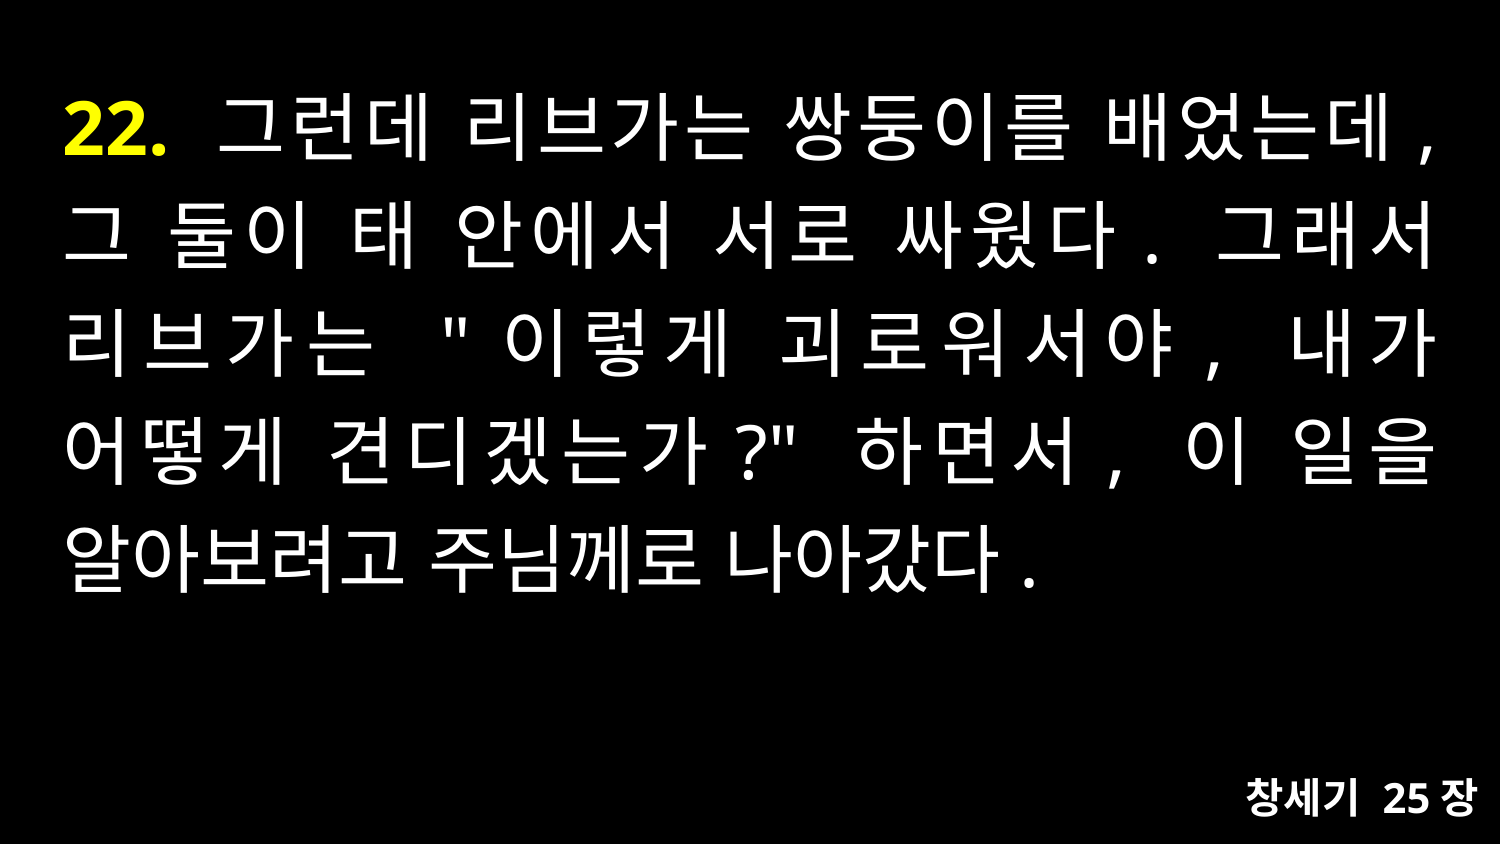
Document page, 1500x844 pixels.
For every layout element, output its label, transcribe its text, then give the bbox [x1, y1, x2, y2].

subtitle 창세기 25장 [916, 770, 1500, 844]
title 22. 그런데 리브가는 쌍둥이를 배었는데, 그 둘이 태 안에서 서로 싸웠다. 그래서 리브가는 "이렇게 괴로워서야, 내가 어떻게 견디겠는가?" 하면서, 이 일을 알아보려고 주님께로 나아갔다. [0, 0, 1500, 844]
